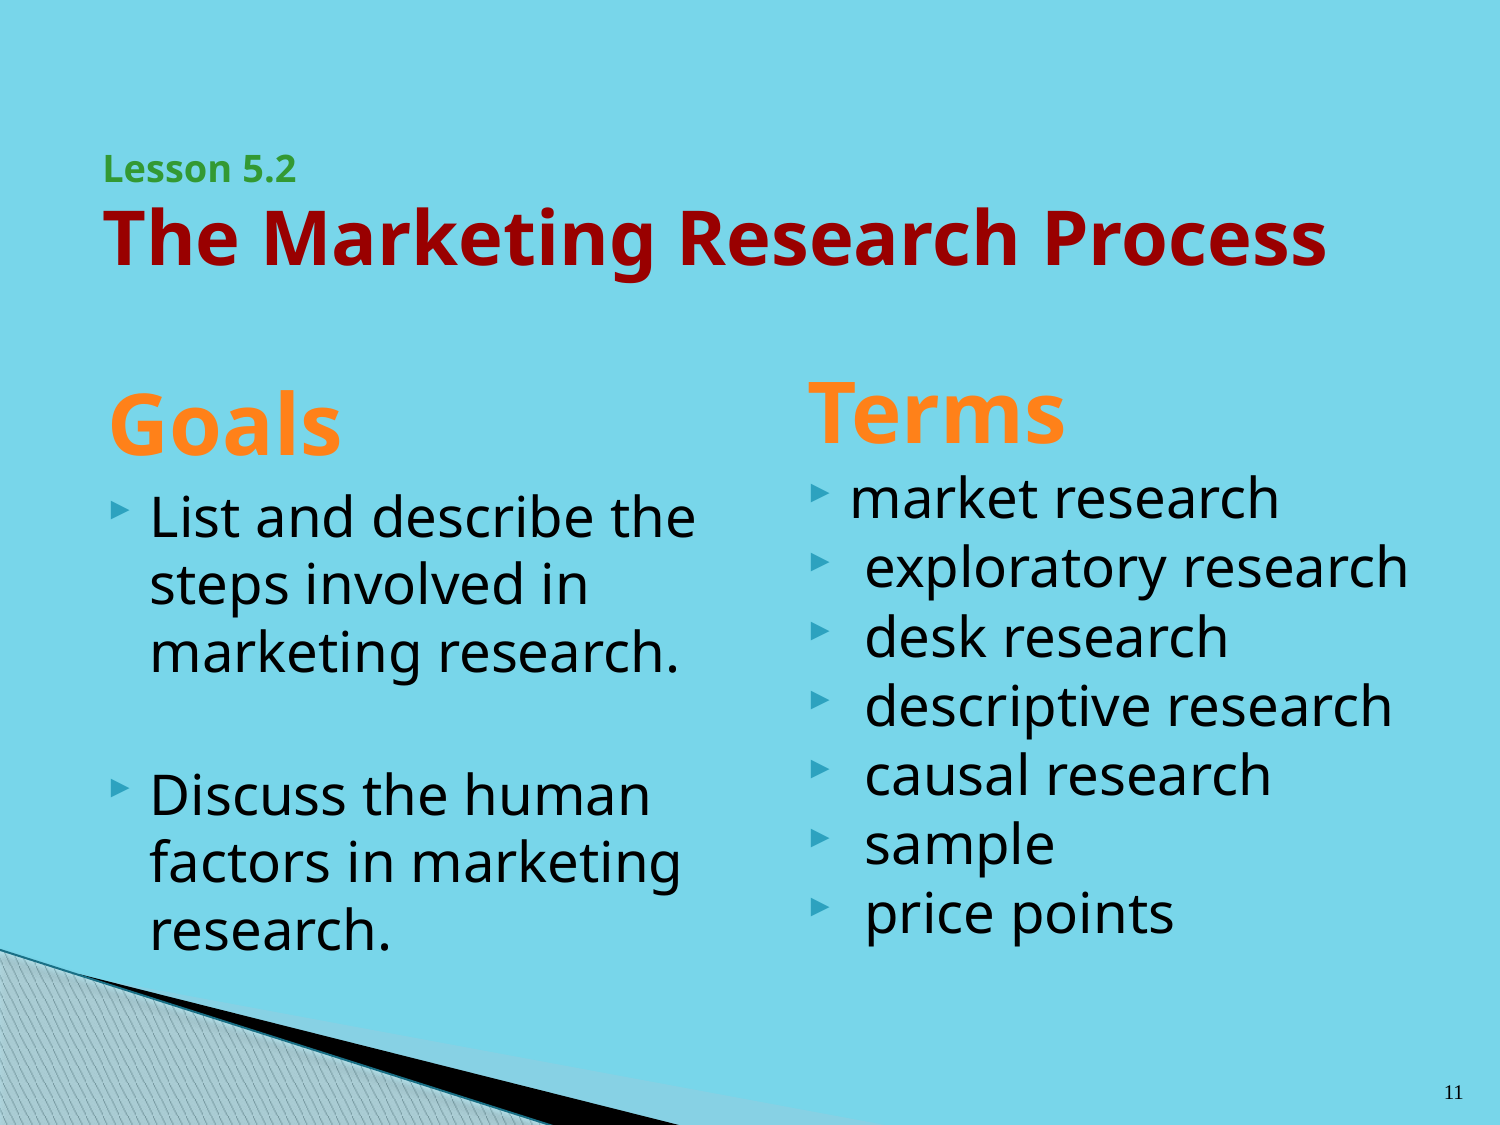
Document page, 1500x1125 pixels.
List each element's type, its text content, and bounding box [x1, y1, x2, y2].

list Goals List and describe the steps involved in marketing research. Discuss the human factors in marketing research. [75, 362, 788, 1013]
title Lesson 5.2 The Marketing Research Process [87, 99, 1413, 325]
text_box Terms market research exploratory research desk research descriptive research causal research sample price points [774, 362, 1500, 975]
slide_number 11 [1418, 1051, 1479, 1112]
